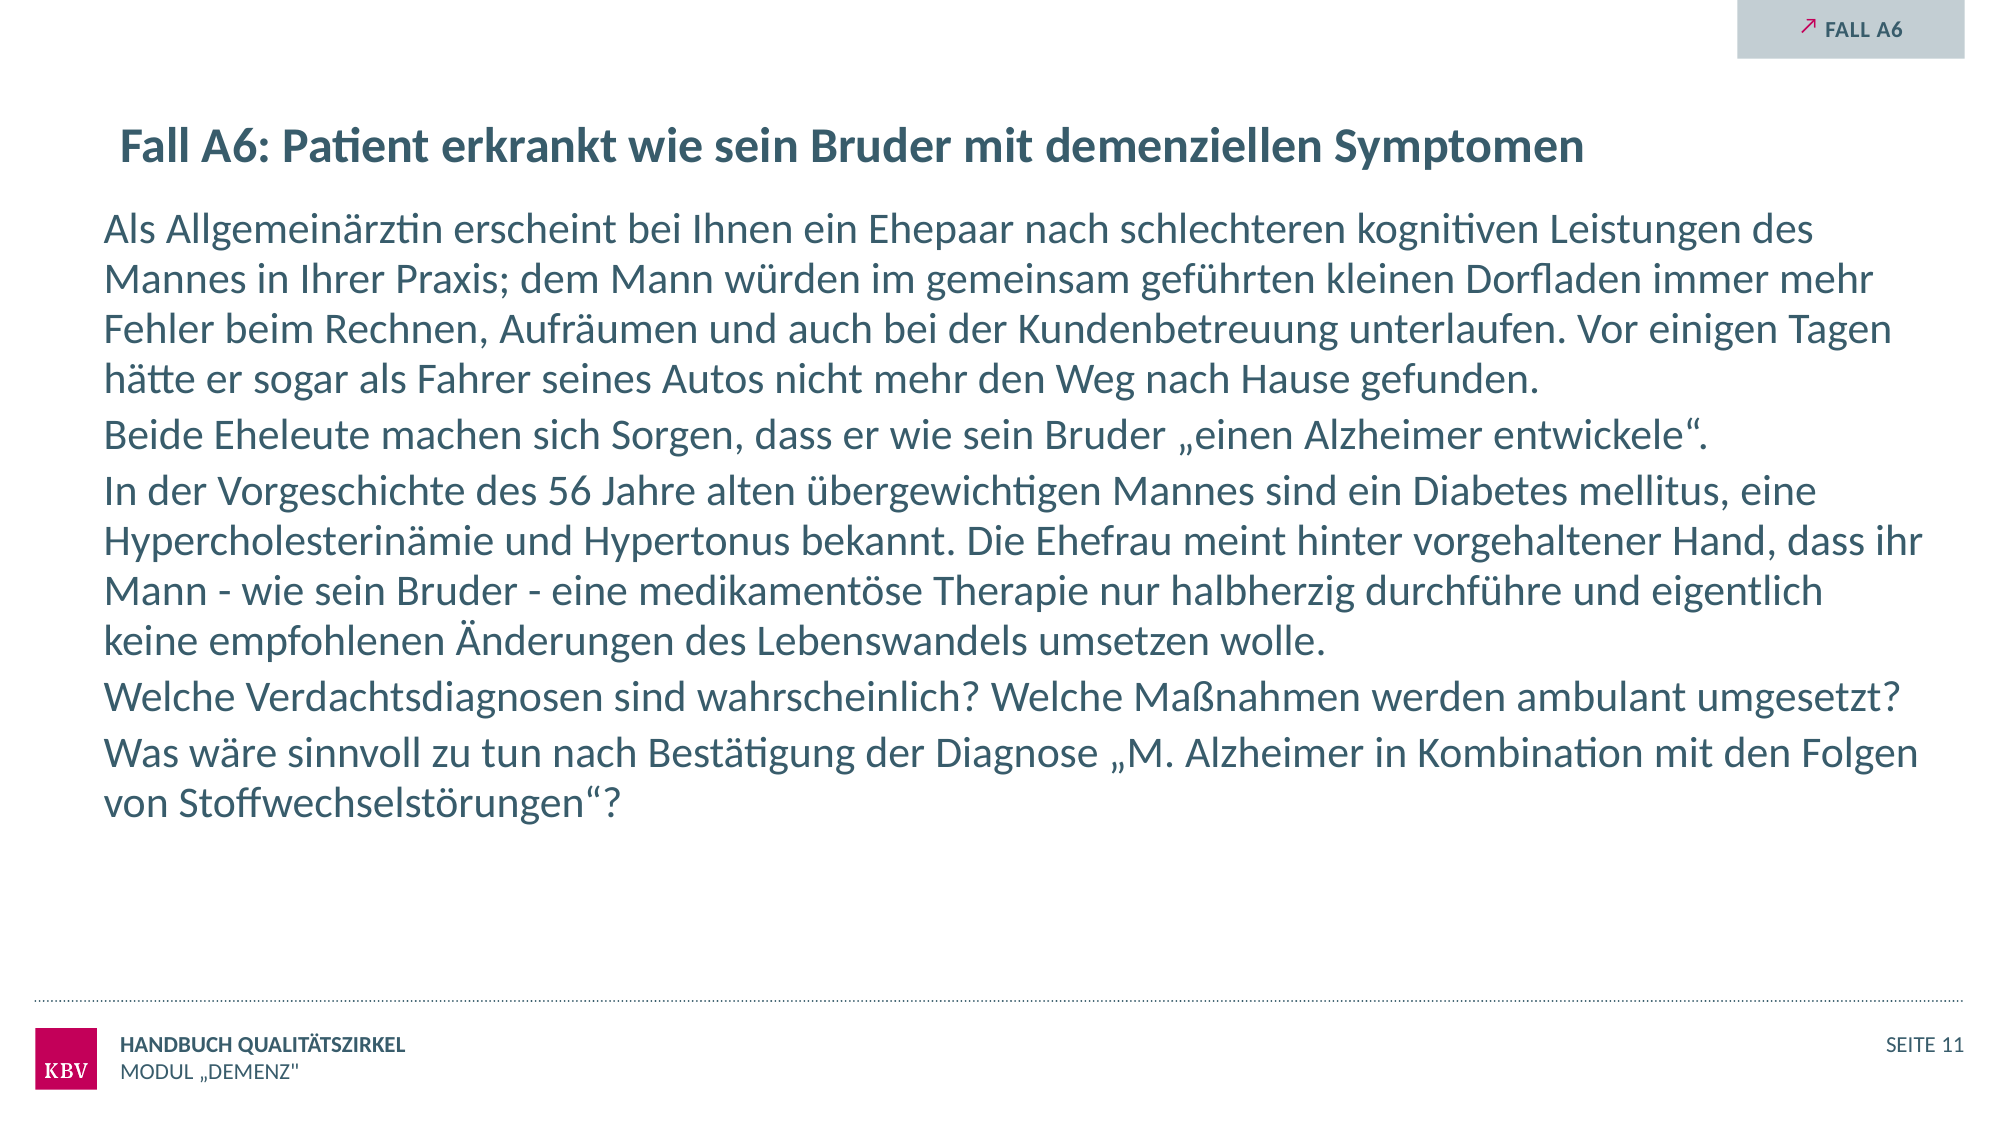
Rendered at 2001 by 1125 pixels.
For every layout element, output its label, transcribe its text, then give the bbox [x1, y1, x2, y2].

slide_number Seite 11 [1787, 1030, 1965, 1057]
title Fall A6: Patient erkrankt wie sein Bruder mit demenziellen Symptomen [120, 120, 1880, 201]
list Fall A6 [1737, 0, 1965, 59]
list Als Allgemeinärztin erscheint bei Ihnen ein Ehepaar nach schlechteren kognitiven Leistungen des Mannes in Ihrer Praxis; dem Mann würden im gemeinsam geführten kleinen Dorfladen immer mehr Fehler beim Rechnen, Aufräumen und auch bei der Kundenbetreuung unterlaufen. Vor einigen Tagen hätte er sogar als Fahrer seines Autos nicht mehr den Weg nach Hause gefunden. Beide Eheleute machen sich Sorgen, dass er wie sein Bruder „einen Alzheimer entwickele“. In der Vorgeschichte des 56 Jahre alten übergewichtigen Mannes sind ein Diabetes mellitus, eine Hypercholesterinämie und Hypertonus bekannt. Die Ehefrau meint hinter vorgehaltener Hand, dass ihr Mann - wie sein Bruder - eine medikamentöse Therapie nur halbherzig durchführe und eigentlich keine empfohlenen Änderungen des Lebenswandels umsetzen wolle. Welche Verdachtsdiagnosen sind wahrscheinlich? Welche Maßnahmen werden ambulant umgesetzt? Was wäre sinnvoll zu tun nach Bestätigung der Diagnose „M. Alzheimer in Kombination mit den Folgen von Stoffwechselstörungen“? [103, 204, 1926, 970]
slide_number Modul „Demenz" [120, 1057, 1668, 1084]
footer Handbuch Qualitätszirkel [120, 1030, 1668, 1057]
